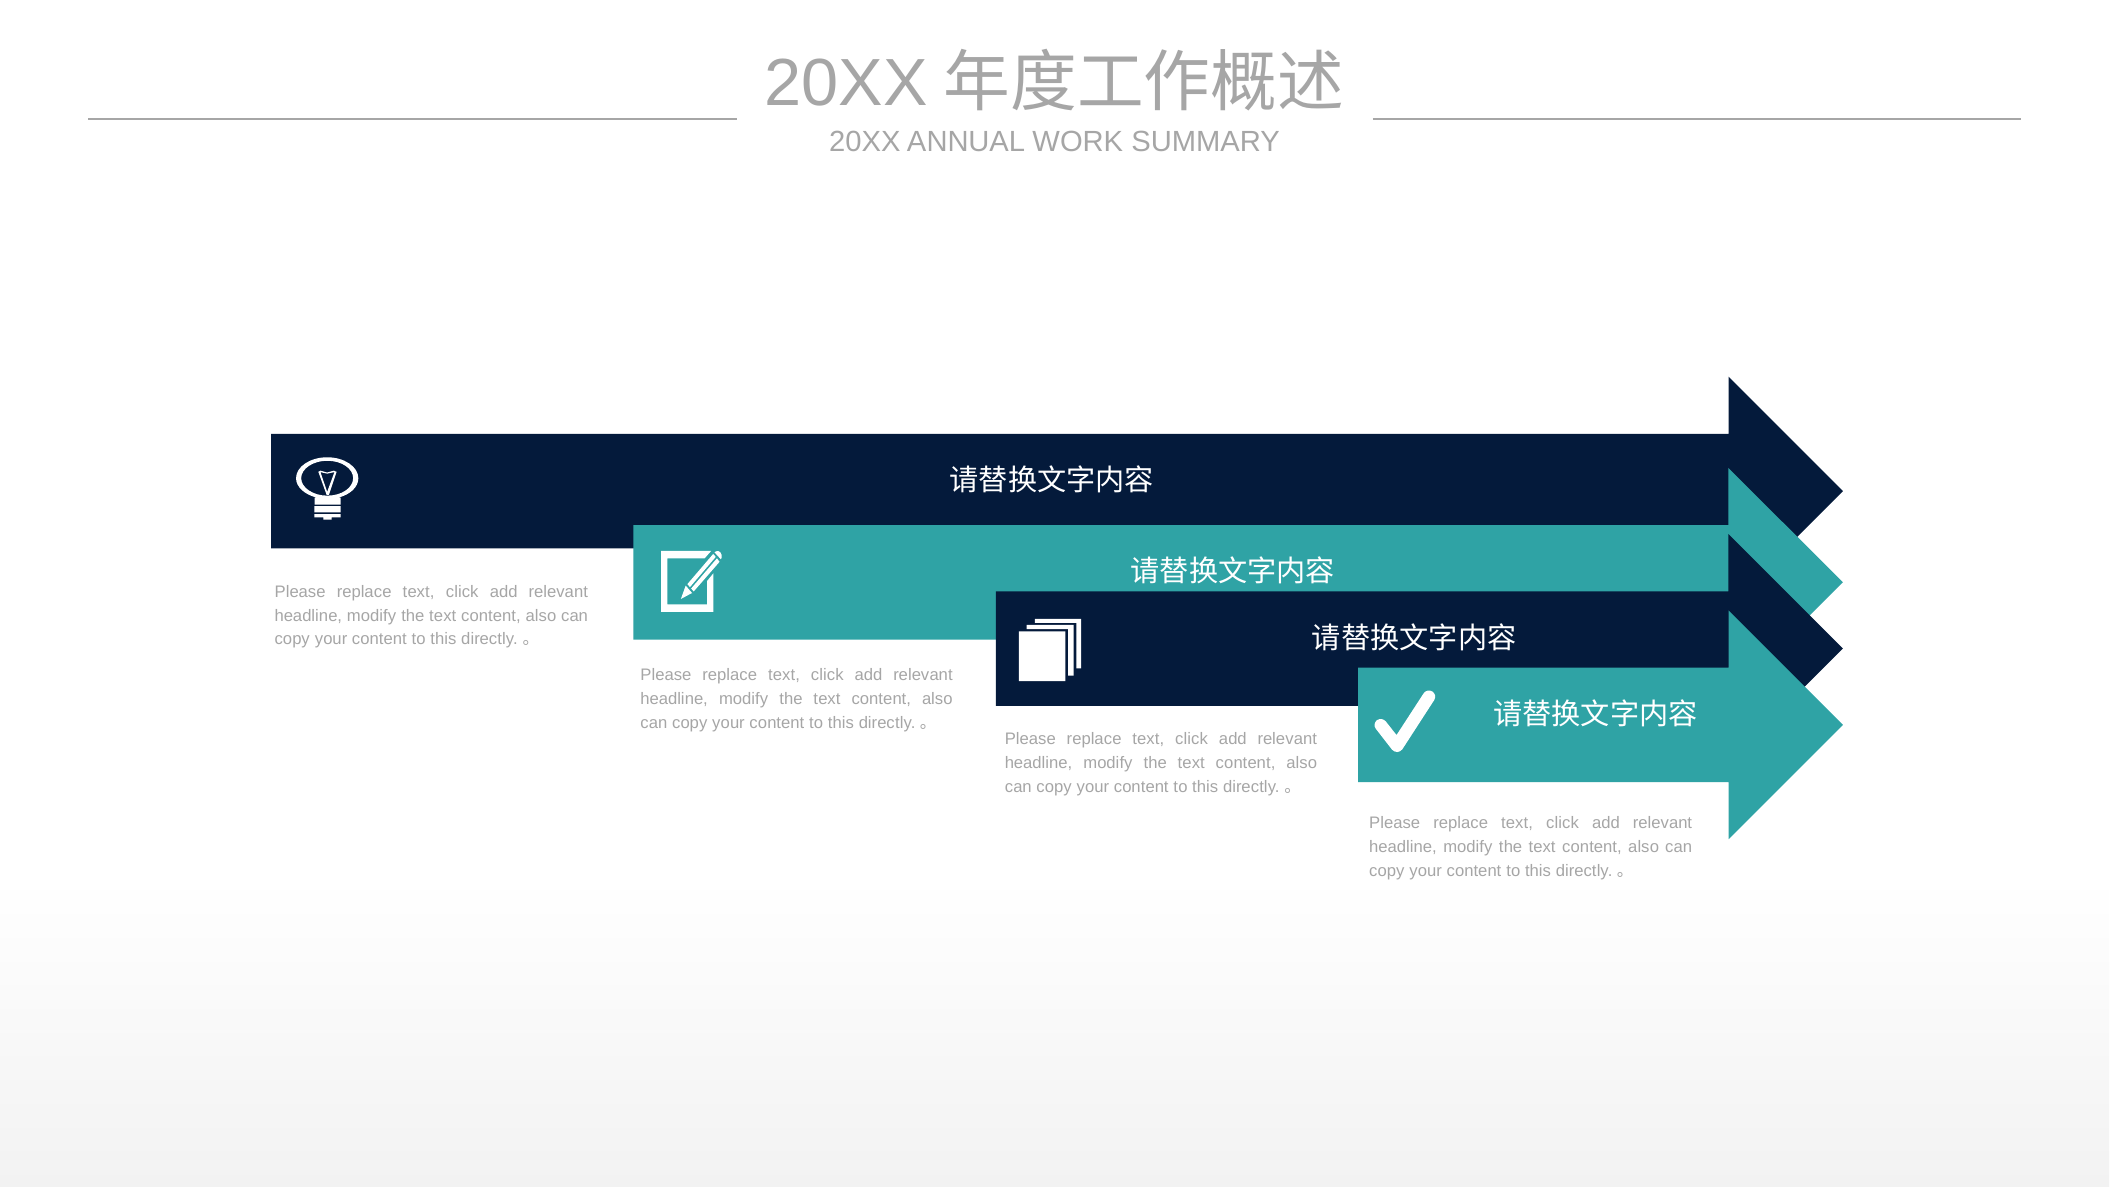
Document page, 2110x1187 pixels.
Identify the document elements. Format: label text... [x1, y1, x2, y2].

text_box Please replace text, click add relevant headline, modify the text content, also can copy your content to this directly.。 [624, 652, 969, 740]
text_box 请替换文字内容 [632, 465, 1845, 641]
text_box 请替换文字内容 [1357, 607, 1845, 842]
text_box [296, 457, 359, 520]
text_box [1374, 690, 1436, 753]
text_box Please replace text, click add relevant headline, modify the text content, also can copy your content to this directly.。 [1353, 800, 1709, 888]
text_box Please replace text, click add relevant headline, modify the text content, also can copy your content to this directly.。 [258, 568, 605, 657]
text_box 请替换文字内容 [270, 374, 1845, 550]
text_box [661, 549, 724, 612]
text_box 请替换文字内容 [994, 531, 1845, 707]
text_box Please replace text, click add relevant headline, modify the text content, also can copy your content to this directly.。 [989, 716, 1334, 804]
text_box 20XX ANNUAL WORK SUMMARY [824, 122, 1285, 158]
text_box 20XX年度工作概述 [730, 38, 1379, 119]
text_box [1019, 618, 1082, 682]
